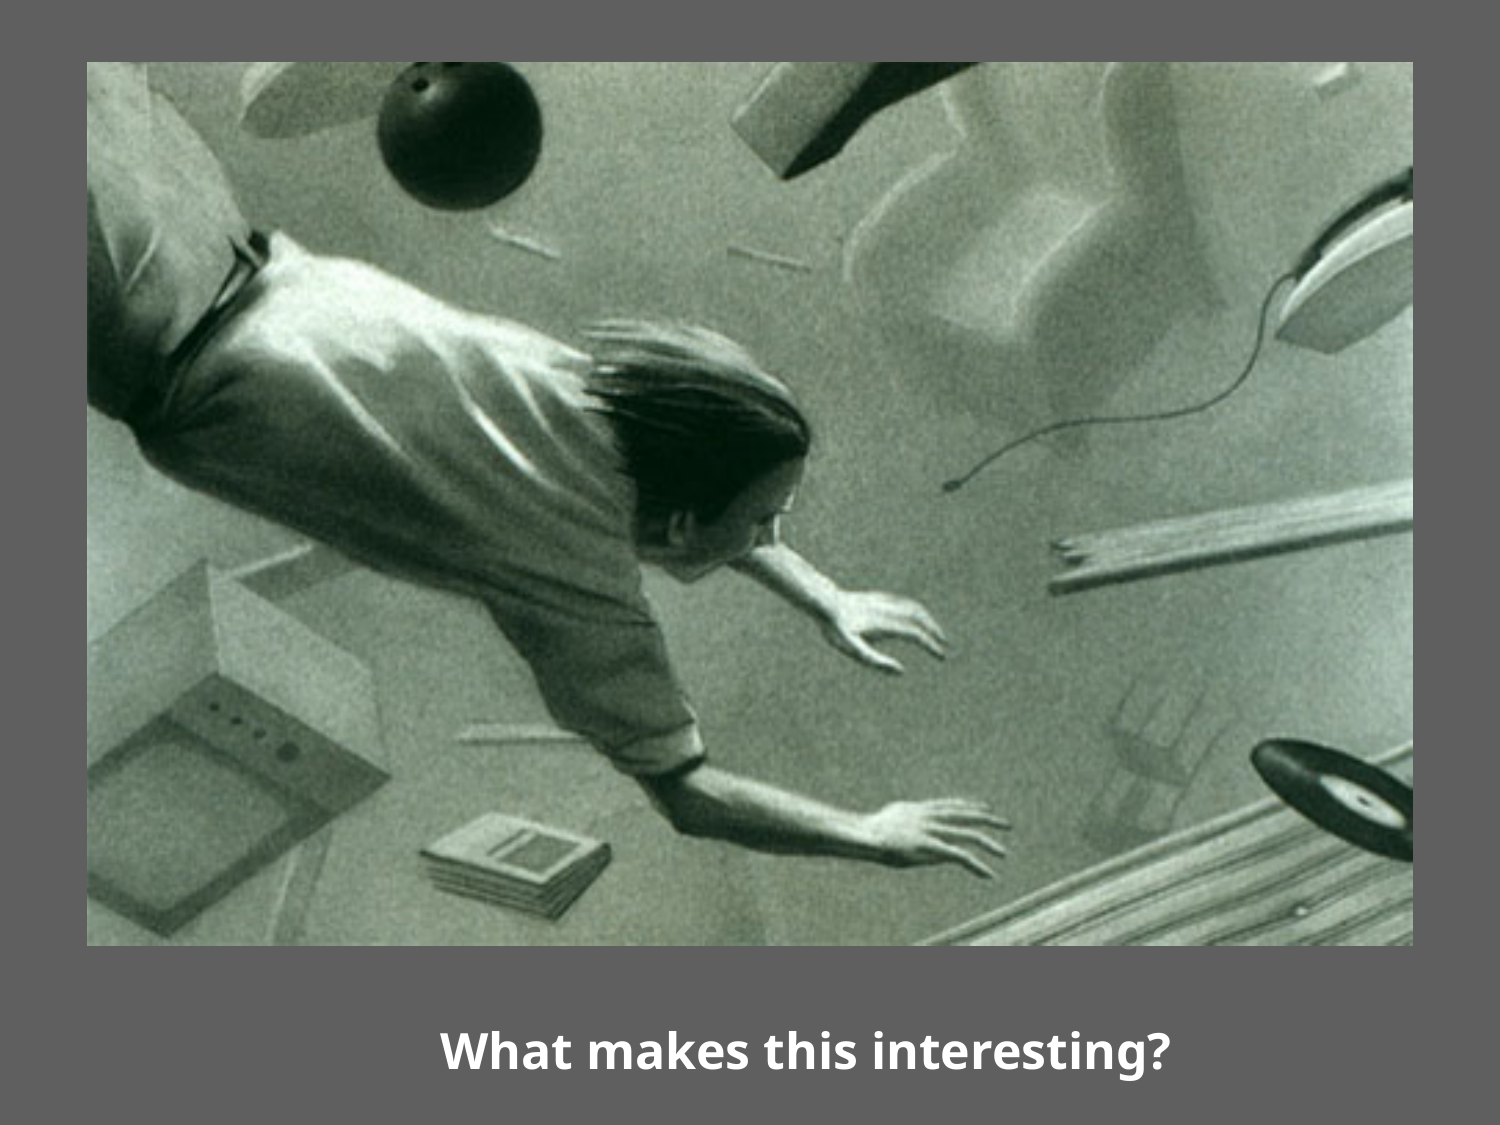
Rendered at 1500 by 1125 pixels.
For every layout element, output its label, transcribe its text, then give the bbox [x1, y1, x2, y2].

picture [87, 62, 1413, 946]
text_box What makes this interesting? [349, 1012, 1263, 1088]
